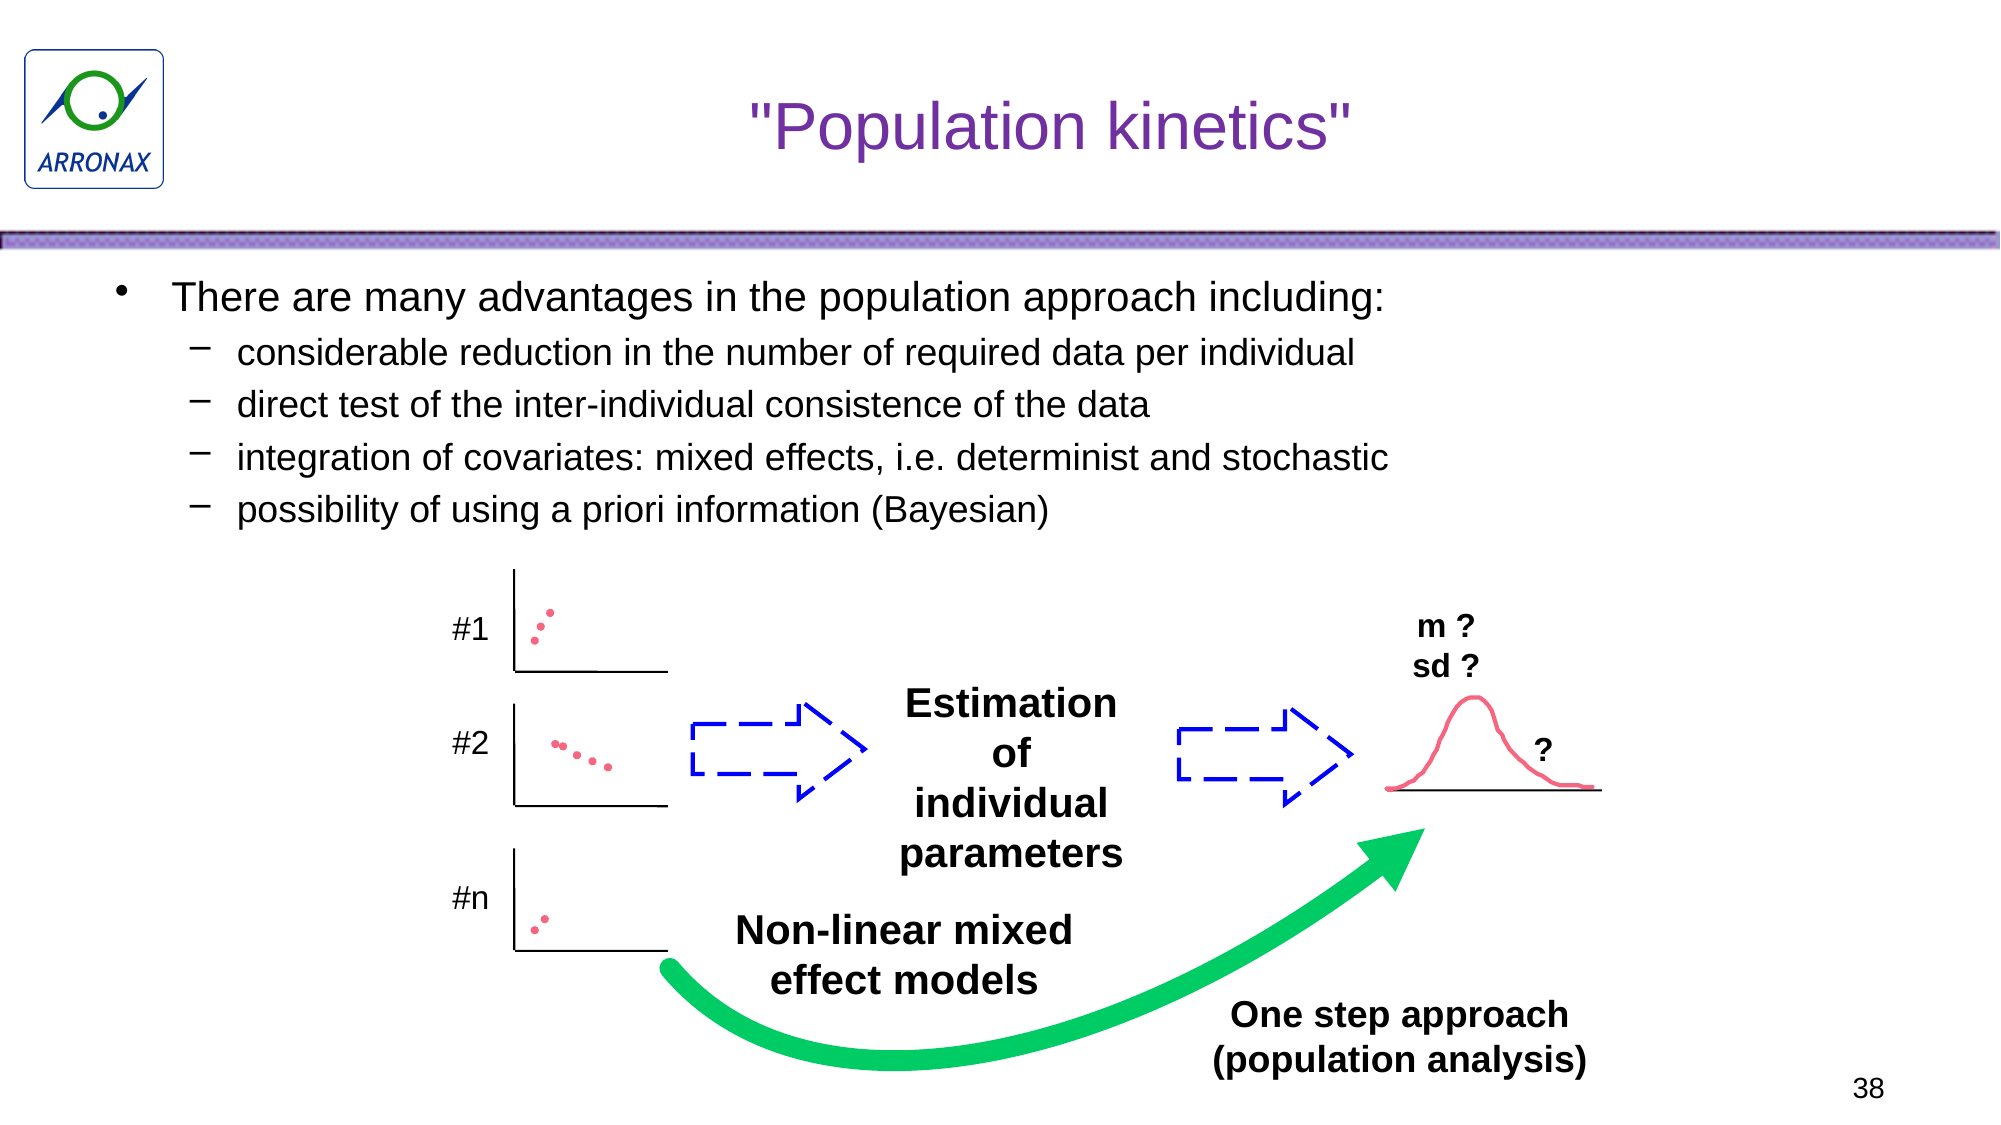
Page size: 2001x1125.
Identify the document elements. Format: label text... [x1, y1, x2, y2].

title "Population kinetics" [202, 45, 1900, 200]
picture [0, 225, 2000, 263]
list There are many advantages in the population approach including: considerable reduction in the number of required data per individual direct test of the inter-individual consistence of the data integration of covariates: mixed effects, i.e. determinist and stochastic possibility of using a priori information (Bayesian) [99, 262, 1900, 1005]
picture [24, 49, 164, 189]
slide_number 38 [1433, 1061, 1901, 1113]
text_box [437, 568, 1620, 1089]
